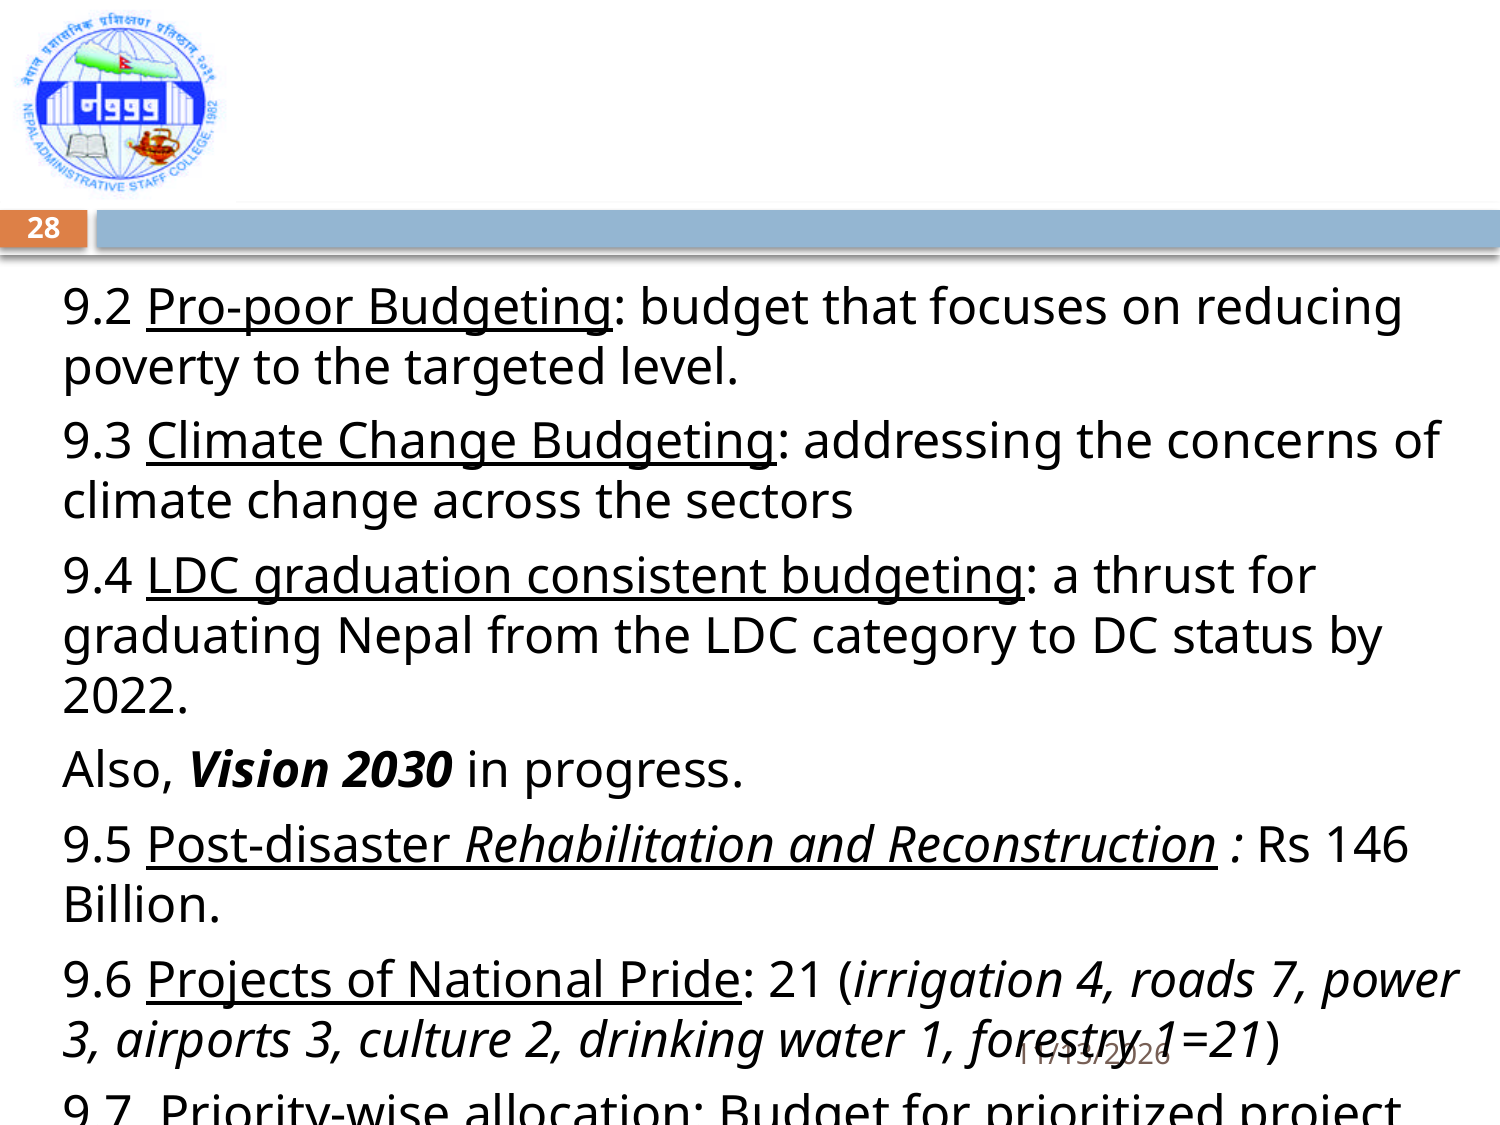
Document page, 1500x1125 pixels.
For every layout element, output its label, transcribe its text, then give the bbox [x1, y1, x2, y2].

list 9.2 Pro-poor Budgeting: budget that focuses on reducing poverty to the targeted level. 9.3 Climate Change Budgeting: addressing the concerns of climate change across the sectors 9.4 LDC graduation consistent budgeting: a thrust for graduating Nepal from the LDC category to DC status by 2022. Also, Vision 2030 in progress. 9.5 Post-disaster Rehabilitation and Reconstruction : Rs 146 Billion. 9.6 Projects of National Pride: 21 (irrigation 4, roads 7, power 3, airports 3, culture 2, drinking water 1, forestry 1=21) 9.7 Priority-wise allocation: Budget for prioritized project [47, 266, 1477, 1085]
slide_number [999, 1025, 1438, 1085]
slide_number 28 [0, 208, 88, 249]
picture [1, 0, 236, 208]
